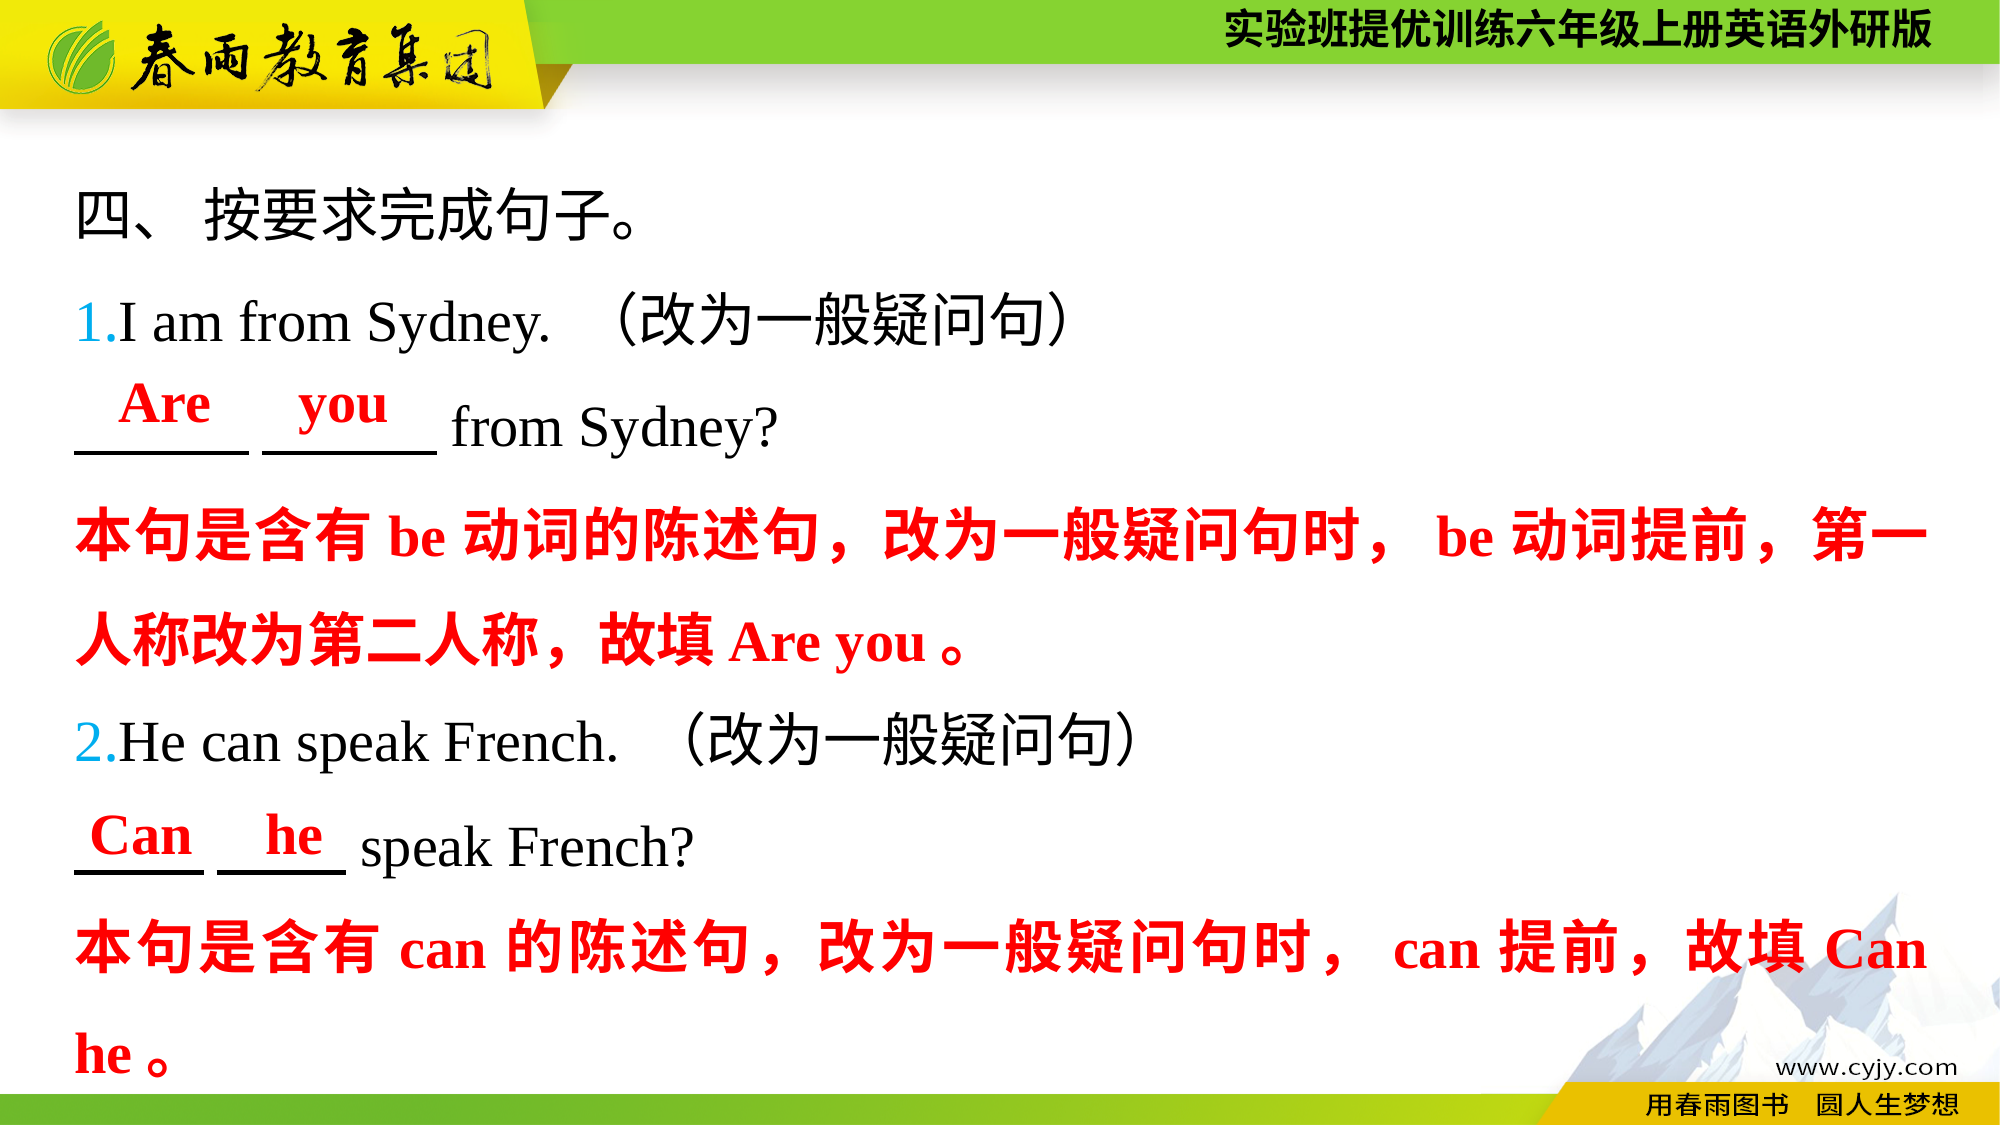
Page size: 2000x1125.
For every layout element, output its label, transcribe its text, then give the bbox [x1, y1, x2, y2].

text_box Can he [74, 788, 339, 868]
list 四、 按要求完成句子。 1.I am from Sydney. （改为一般疑问句） from Sydney? 2.He can speak French. （改为一般疑问句） speak French? [59, 135, 1944, 455]
picture [0, 0, 2000, 1125]
list 四、 按要求完成句子。 1.I am from Sydney. （改为一般疑问句） from Sydney? 2.He can speak French. （改为一般疑问句） speak French? [59, 681, 1944, 868]
text_box 本句是含有can的陈述句，改为一般疑问句时，can提前，故填Can he。 [59, 868, 1944, 1093]
text_box 本句是含有be动词的陈述句，改为一般疑问句时，be动词提前，第一人称改为第二人称，故填Are you。 [59, 455, 1944, 681]
text_box Are you [103, 356, 405, 442]
